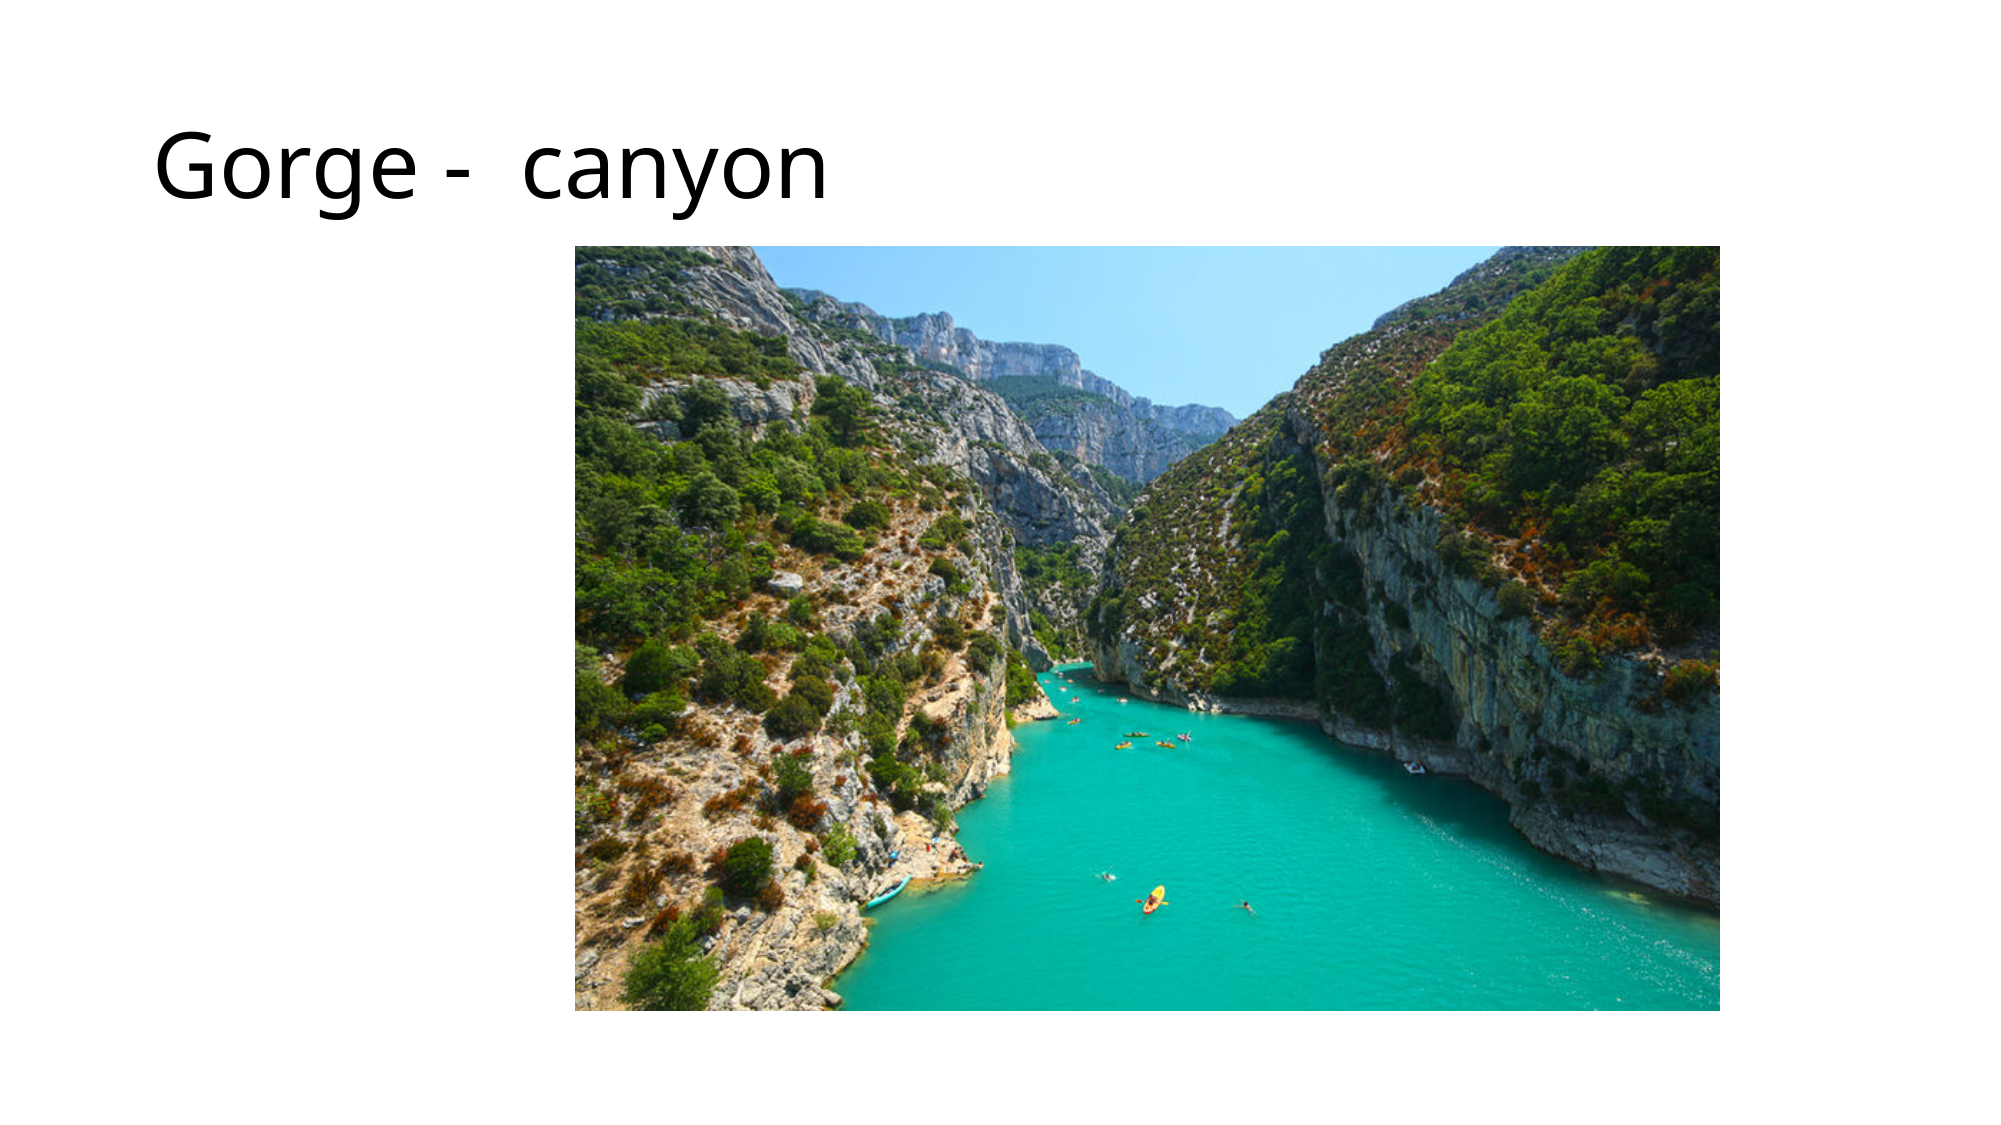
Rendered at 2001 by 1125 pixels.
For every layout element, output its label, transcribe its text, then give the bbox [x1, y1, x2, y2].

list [575, 246, 1720, 1011]
title Gorge - canyon [137, 59, 1863, 278]
